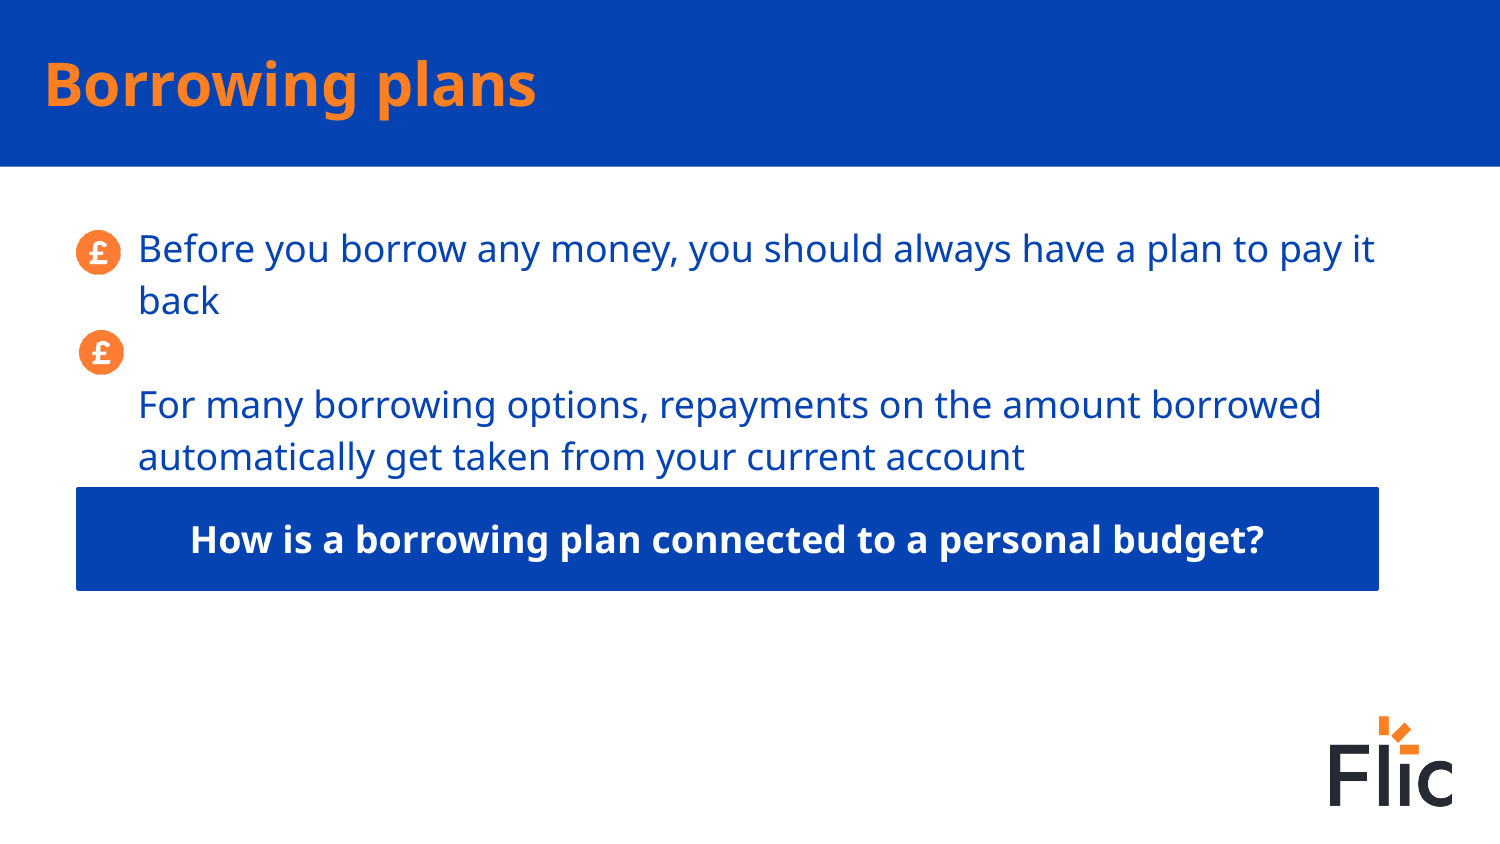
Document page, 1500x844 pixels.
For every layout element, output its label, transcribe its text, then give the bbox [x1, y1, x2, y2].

title Borrowing plans [28, 39, 1297, 125]
text_box How is a borrowing plan connected to a personal budget? [78, 488, 1377, 589]
picture [75, 229, 121, 275]
picture [78, 329, 124, 375]
picture [1330, 716, 1452, 807]
text_box [403, 138, 787, 203]
text_box Before you borrow any money, you should always have a plan to pay it back For many borrowing options, repayments on the amount borrowed automatically get taken from your current account [106, 203, 1405, 545]
